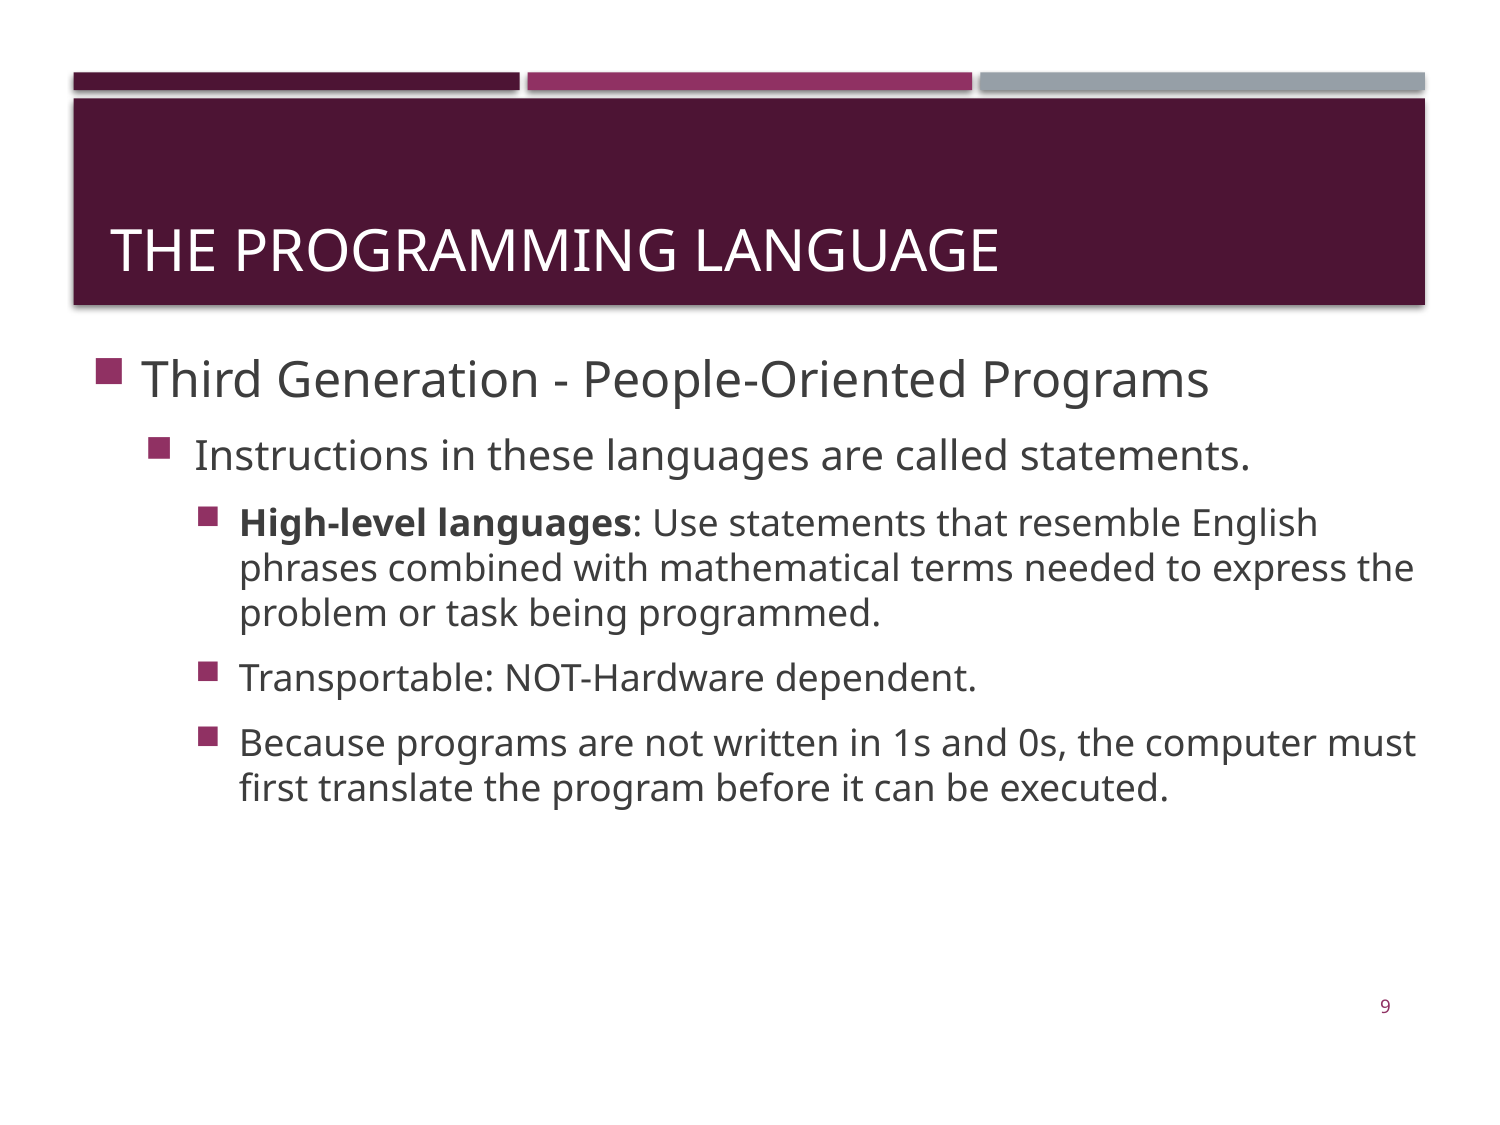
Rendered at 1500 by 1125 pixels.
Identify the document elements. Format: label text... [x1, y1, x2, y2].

list Third Generation - People-Oriented Programs Instructions in these languages are called statements. High-level languages: Use statements that resemble English phrases combined with mathematical terms needed to express the problem or task being programmed. Transportable: NOT-Hardware dependent. Because programs are not written in 1s and 0s, the computer must first translate the program before it can be executed. [76, 326, 1439, 923]
title The Programming Language [95, 112, 1406, 291]
slide_number 9 [1279, 977, 1406, 1037]
